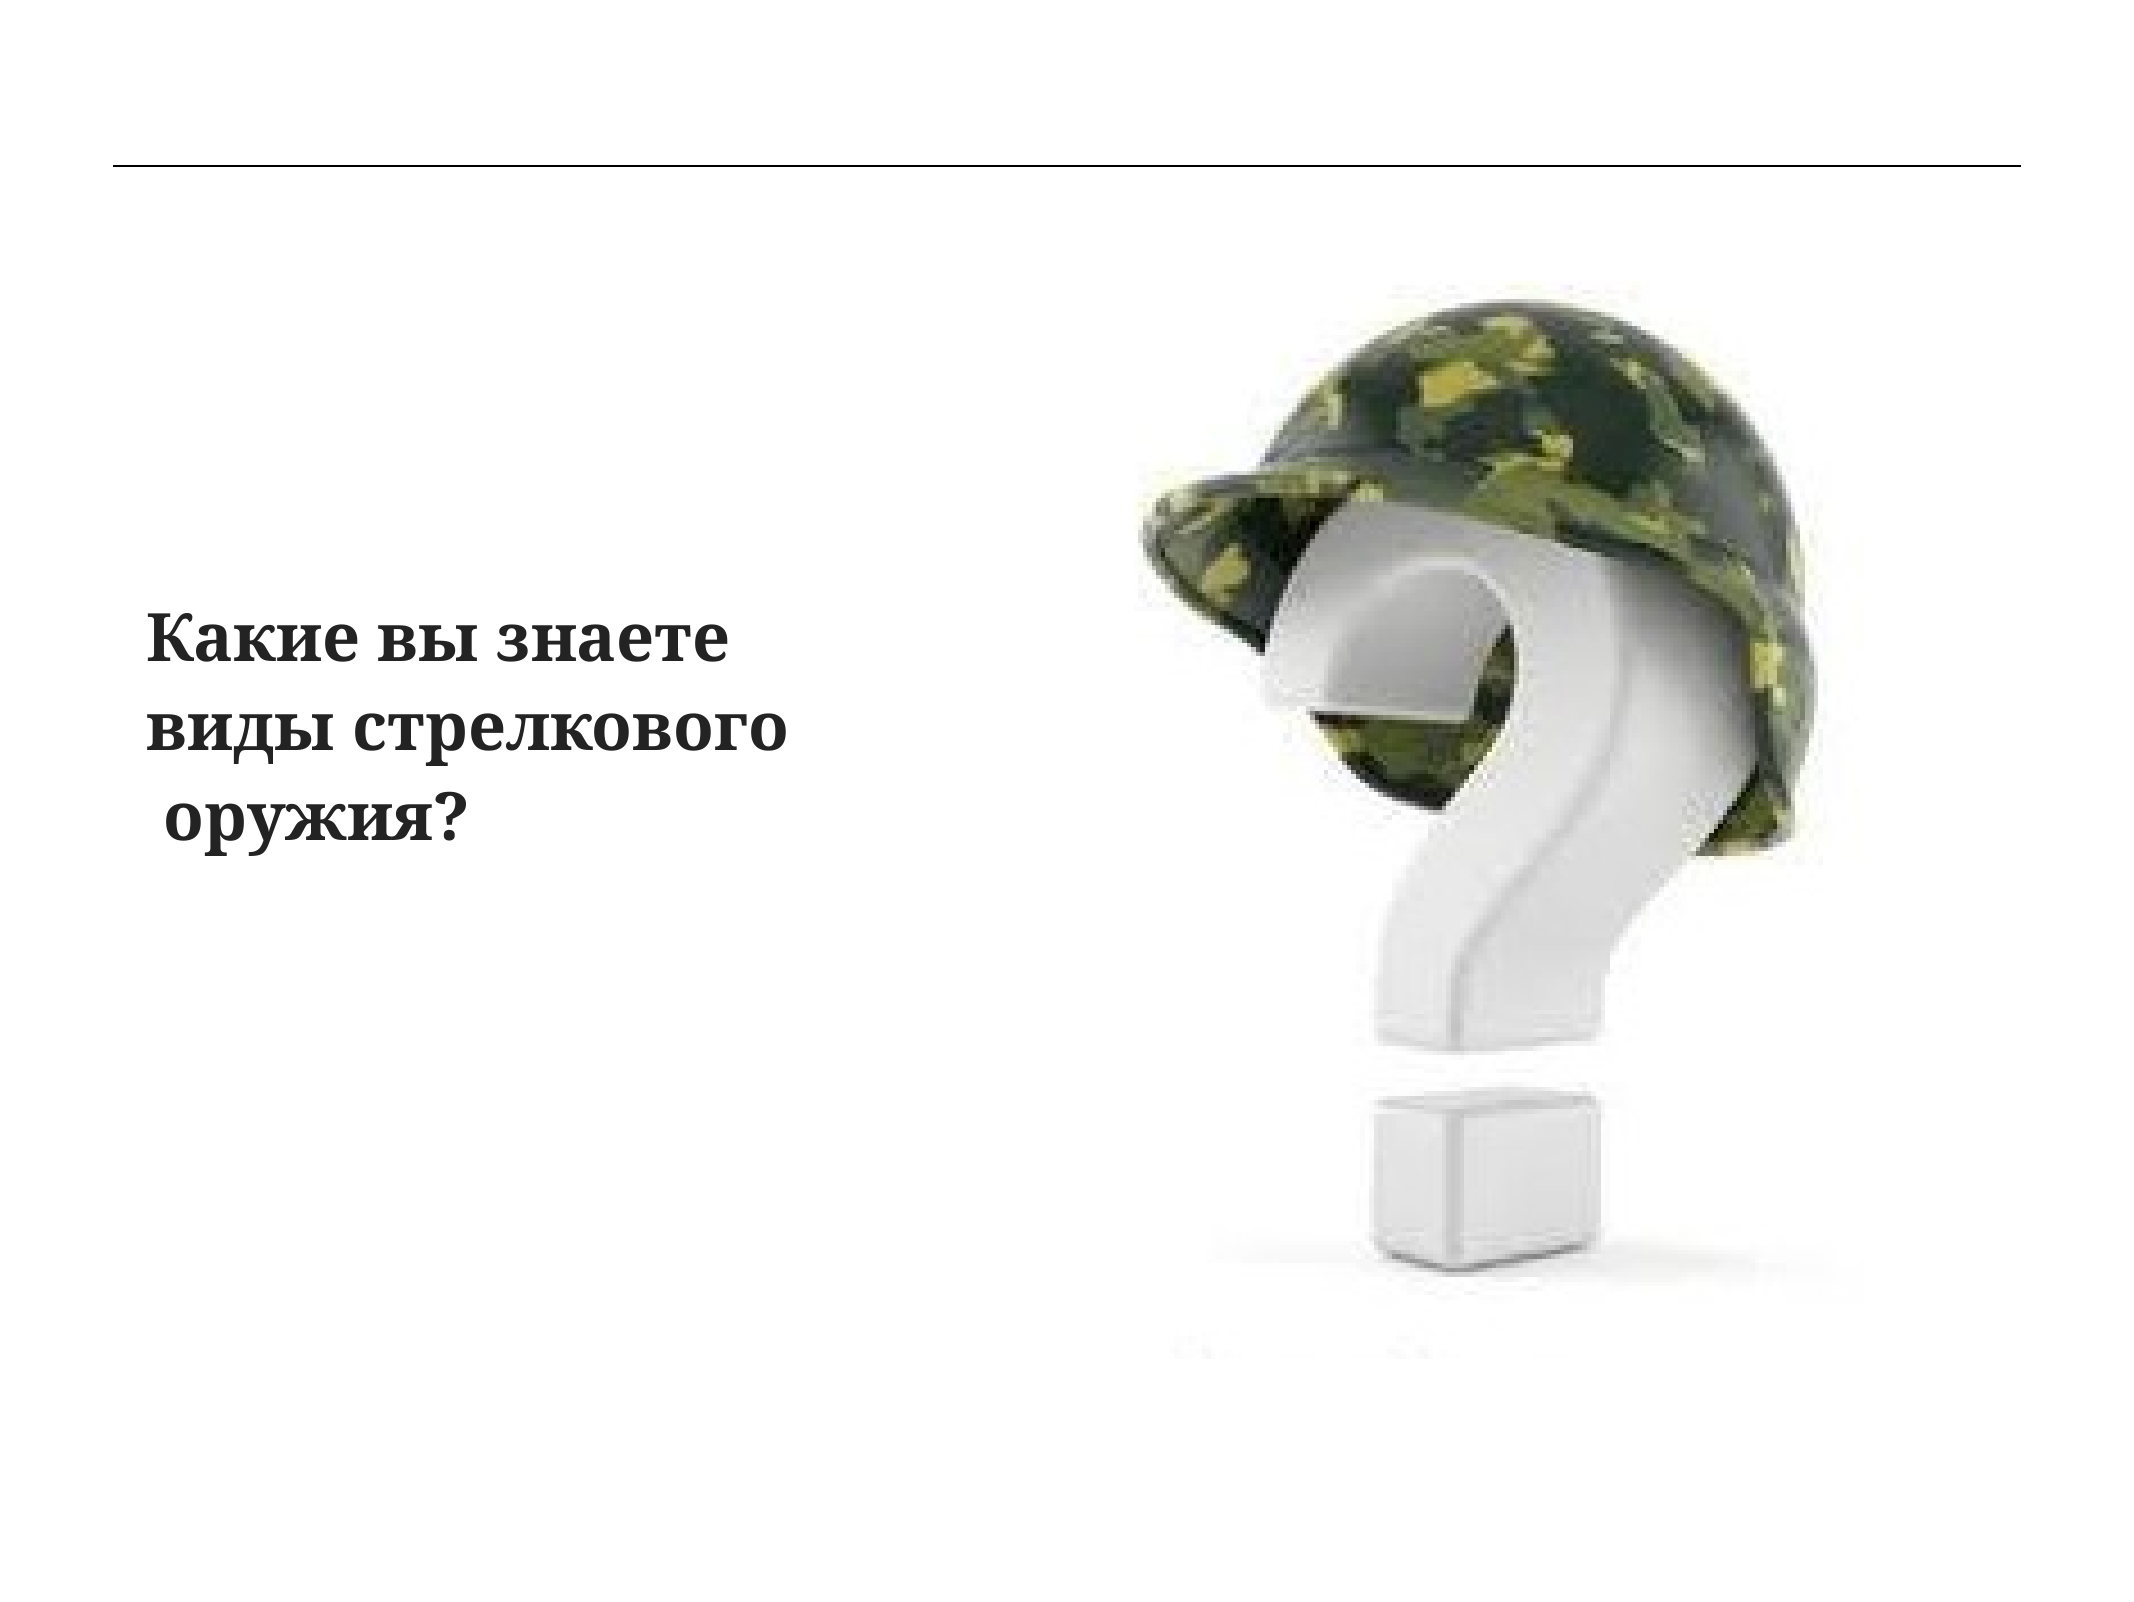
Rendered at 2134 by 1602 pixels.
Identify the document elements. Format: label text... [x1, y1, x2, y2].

picture [1134, 280, 1864, 1360]
title Какие вы знаете виды стрелкового оружия? [144, 583, 799, 854]
